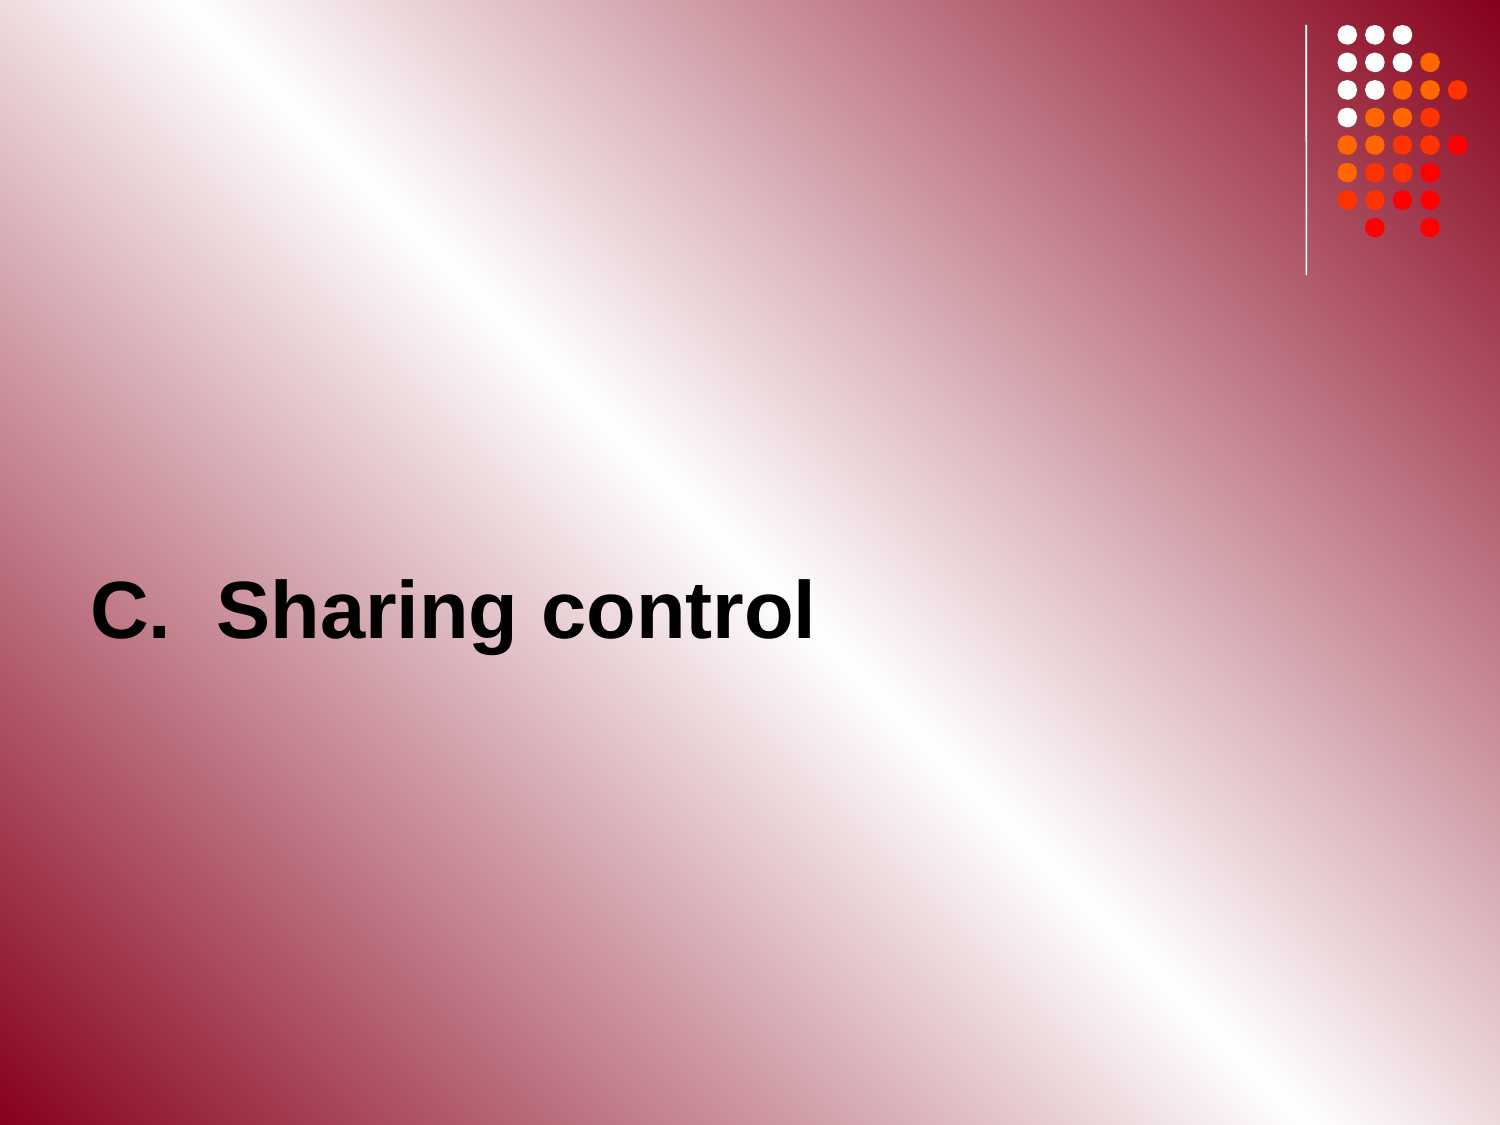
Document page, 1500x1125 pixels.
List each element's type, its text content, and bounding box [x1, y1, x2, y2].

title C. Sharing control [75, 450, 1313, 663]
